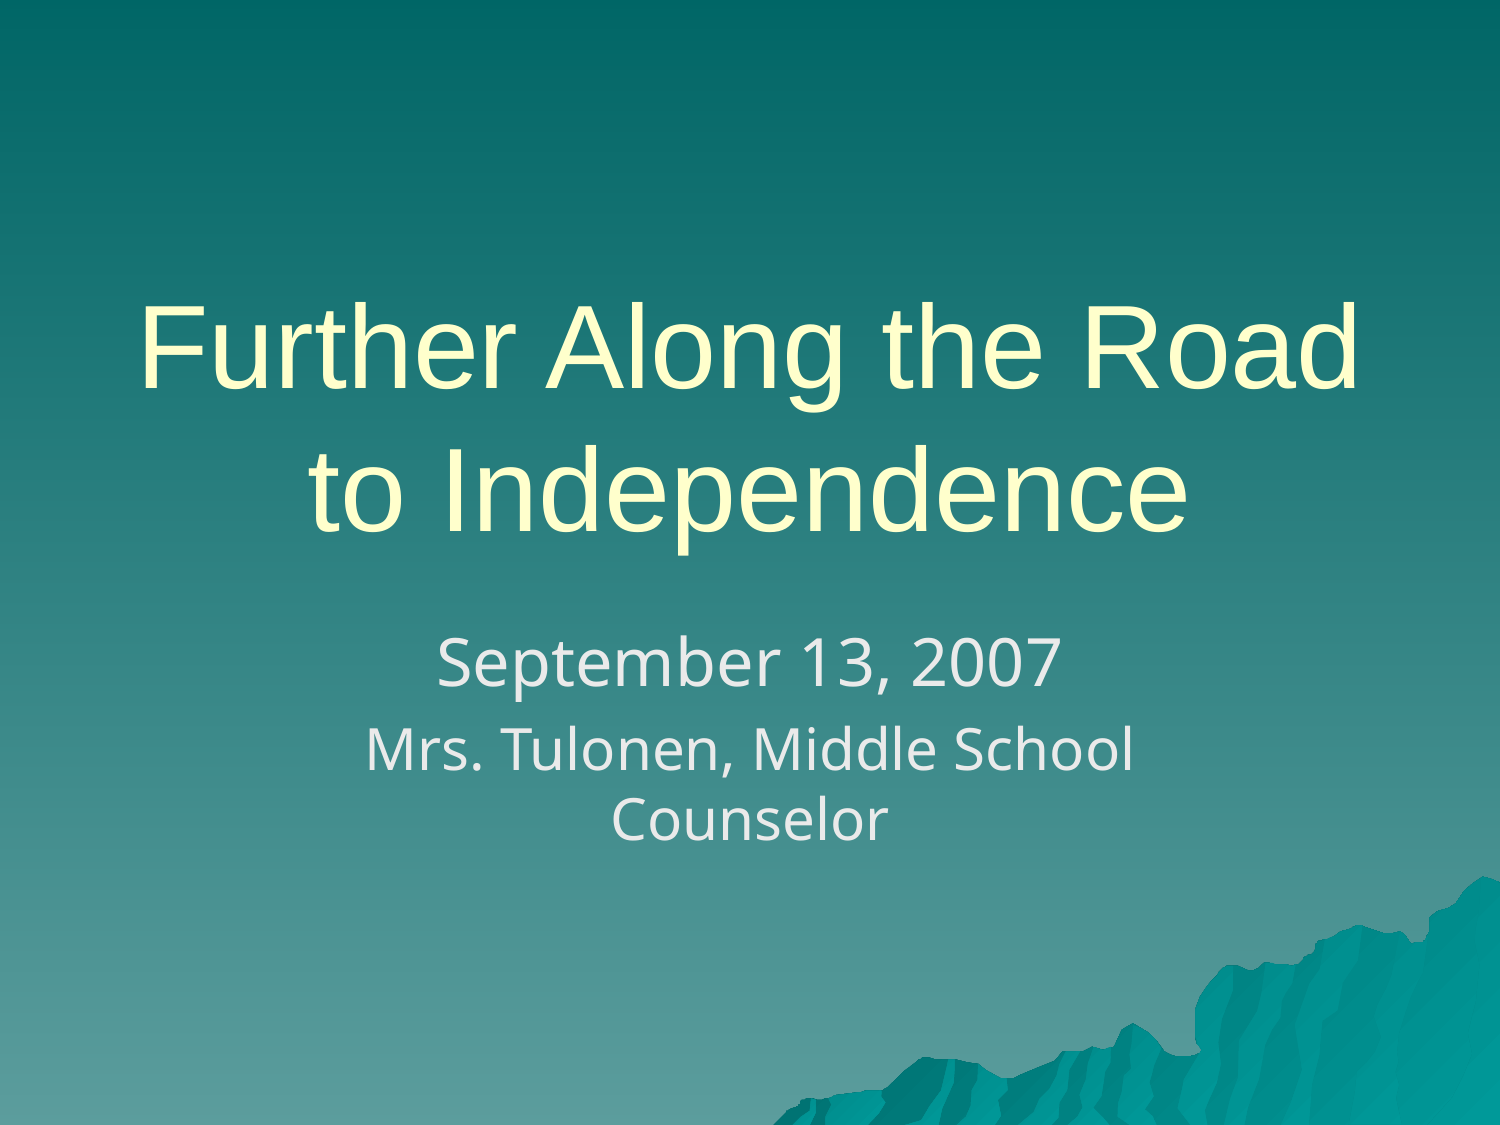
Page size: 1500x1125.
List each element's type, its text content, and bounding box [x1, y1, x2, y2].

title Further Along the Road to Independence [112, 262, 1388, 563]
subtitle September 13, 2007 Mrs. Tulonen, Middle School Counselor [224, 612, 1276, 901]
